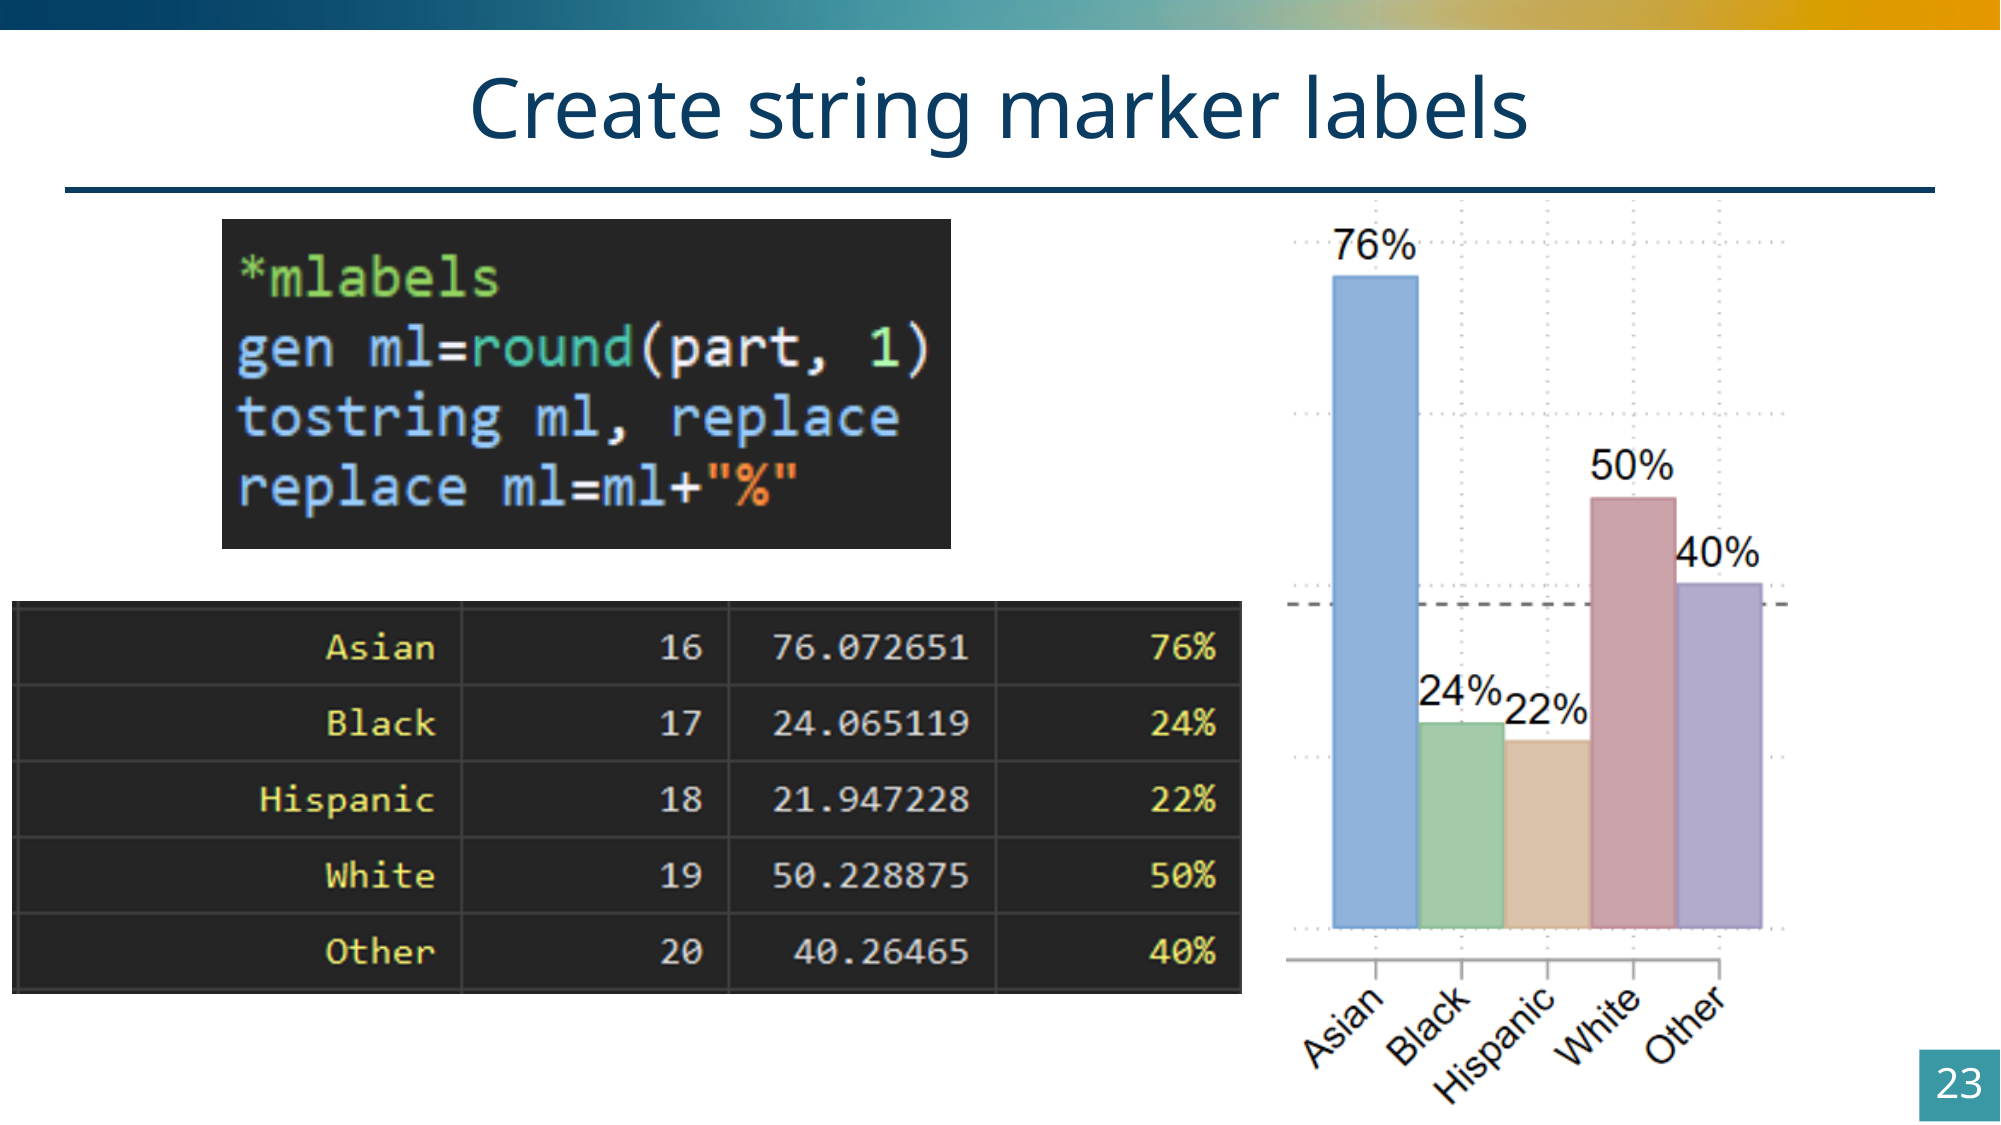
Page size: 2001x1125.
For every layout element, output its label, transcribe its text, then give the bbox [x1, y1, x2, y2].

picture [1286, 200, 1788, 1125]
title Create string marker labels [64, 32, 1936, 190]
picture [12, 601, 1242, 994]
picture [222, 219, 951, 549]
picture [0, 0, 2000, 30]
